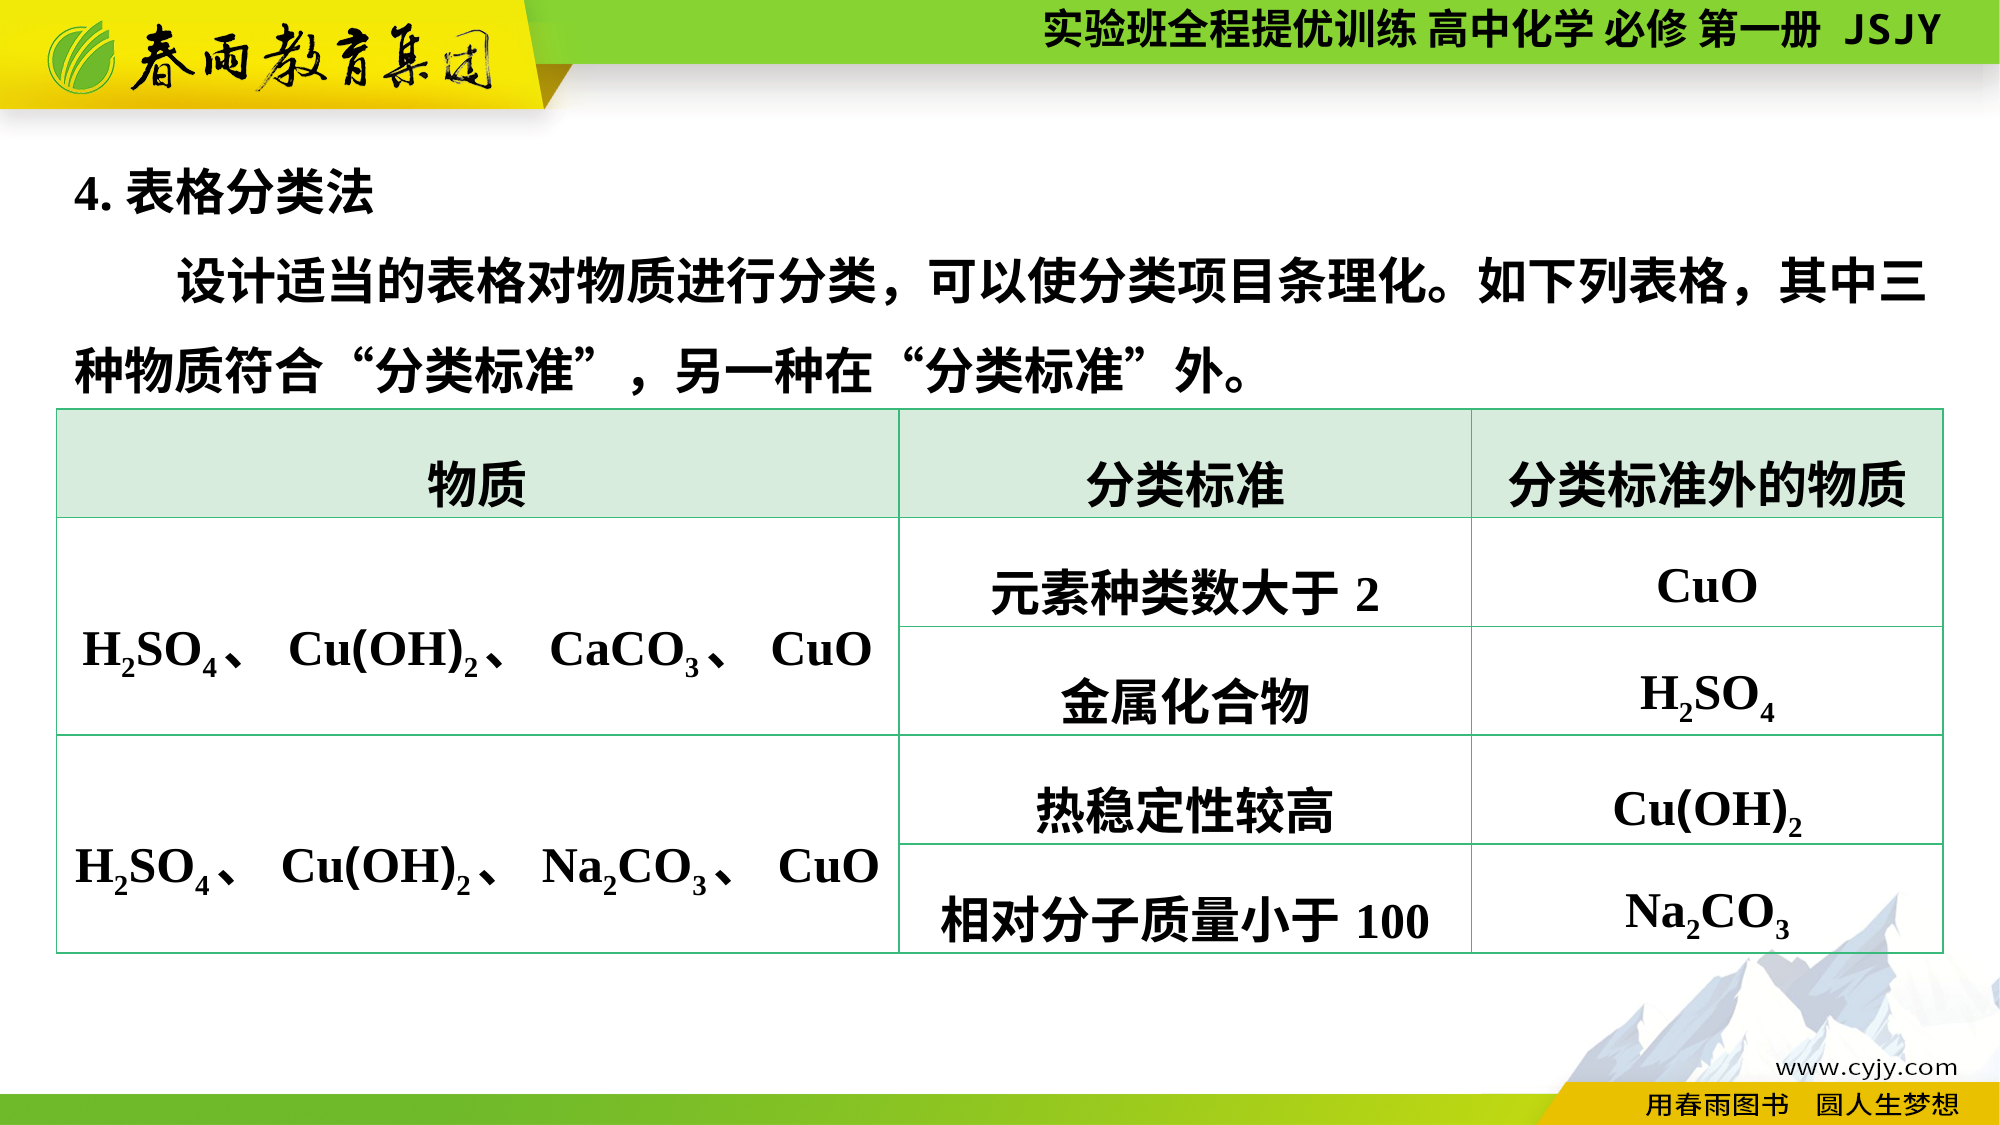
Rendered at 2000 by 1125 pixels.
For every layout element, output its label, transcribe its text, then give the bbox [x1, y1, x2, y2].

table_cell 元素种类数大于2 [900, 518, 1471, 626]
table_cell 热稳定性较高 [900, 736, 1471, 843]
table_cell Cu(OH)2 [1472, 736, 1942, 843]
table_header 物质 [57, 410, 898, 517]
table_cell H2SO4 [1472, 627, 1942, 734]
table_header 分类标准 [900, 410, 1471, 517]
table_cell 相对分子质量小于100 [900, 845, 1471, 952]
list 4.表格分类法 设计适当的表格对物质进行分类，可以使分类项目条理化。如下列表格，其中三种物质符合“分类标准”，另一种在“分类标准”外。 [59, 122, 1944, 408]
picture [0, 0, 2000, 1125]
table_cell H2SO4、Cu(OH)2、Na2CO3、CuO [57, 736, 898, 952]
table_cell Na2CO3 [1472, 845, 1942, 952]
table_cell H2SO4、Cu(OH)2、CaCO3、CuO [57, 518, 898, 734]
table_header 分类标准外的物质 [1472, 410, 1942, 517]
table_cell 金属化合物 [900, 627, 1471, 734]
table_cell CuO [1472, 518, 1942, 626]
